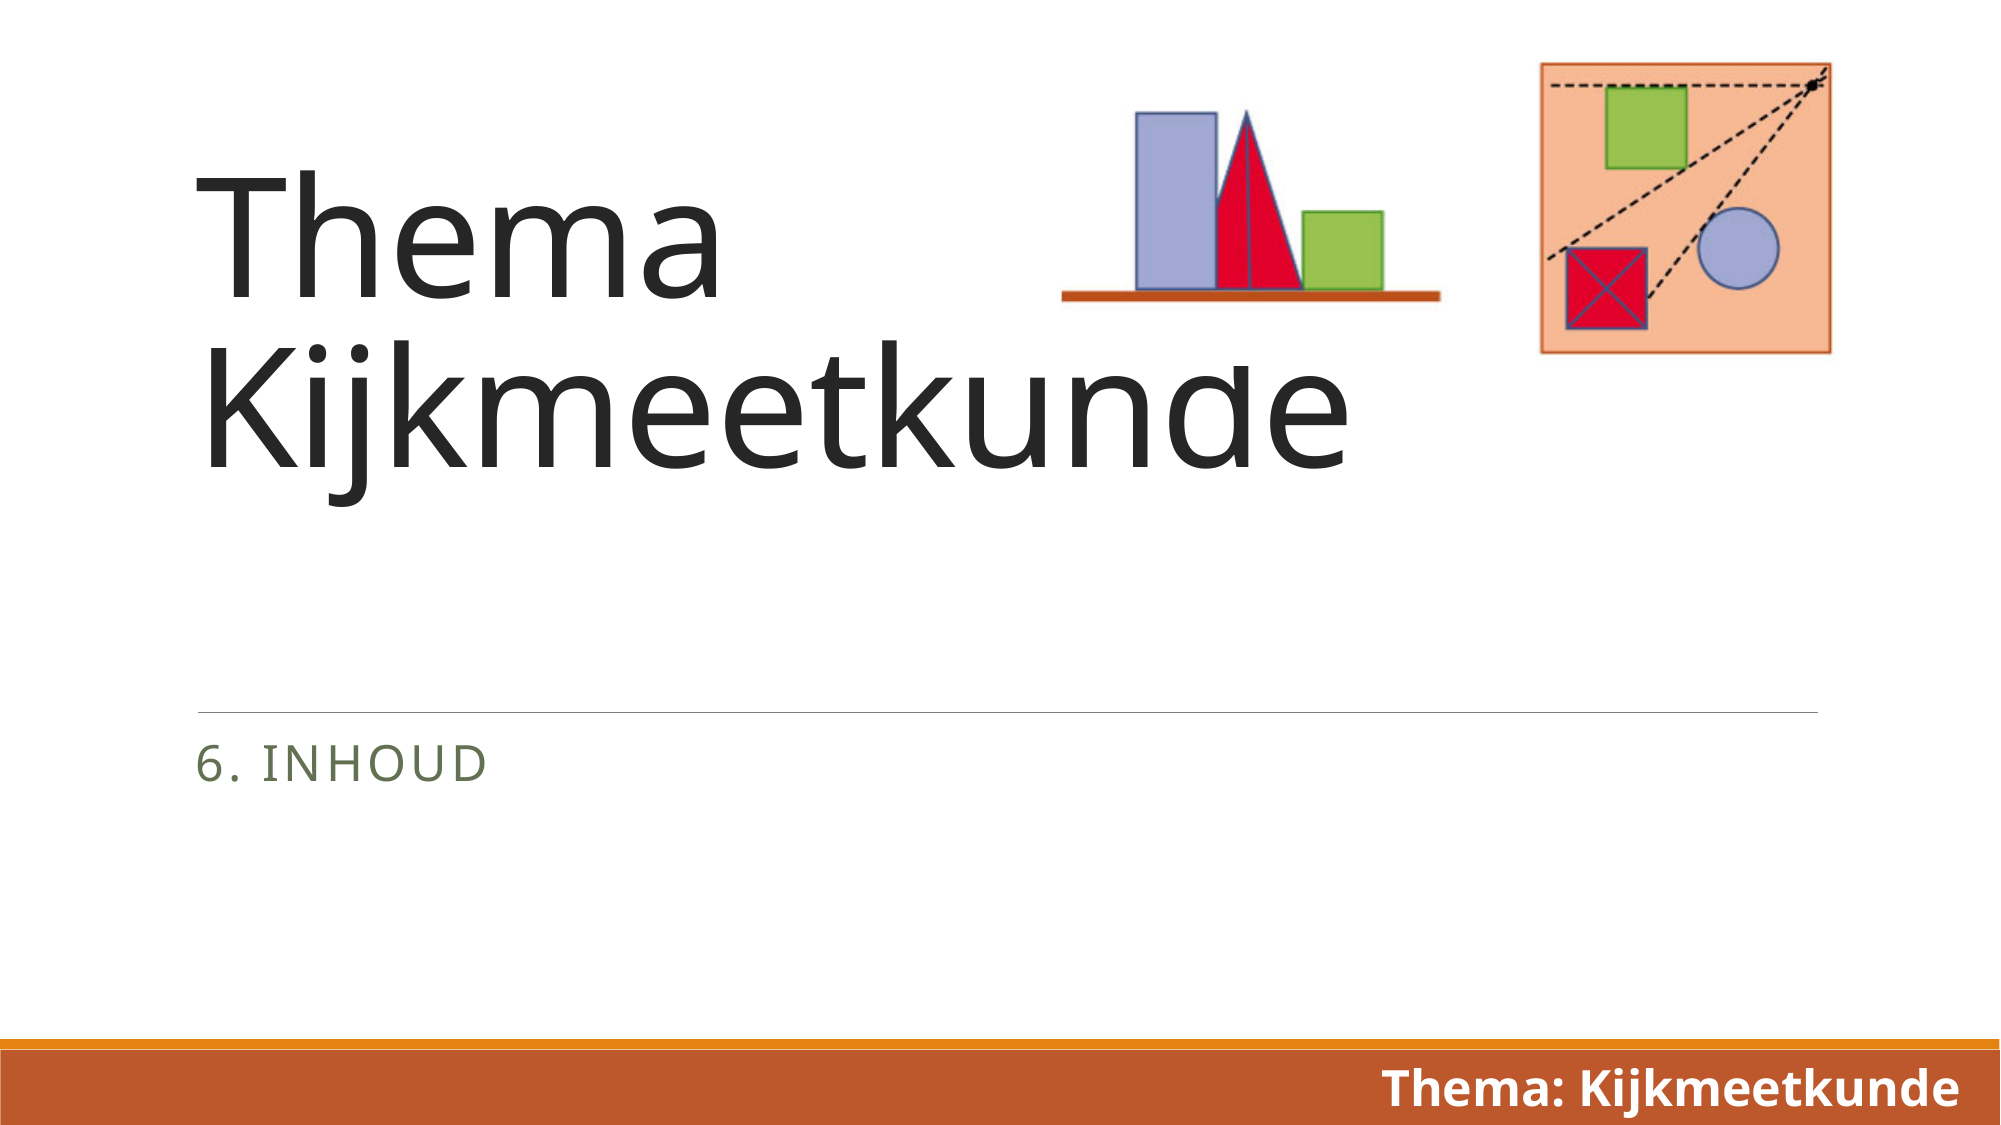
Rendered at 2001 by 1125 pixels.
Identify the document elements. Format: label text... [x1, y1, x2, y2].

text_box Thema: Kijkmeetkunde [1356, 1049, 1986, 1124]
picture [1047, 47, 1844, 366]
subtitle 6. Inhoud [180, 730, 1831, 919]
title Thema Kijkmeetkunde [180, 124, 1830, 710]
